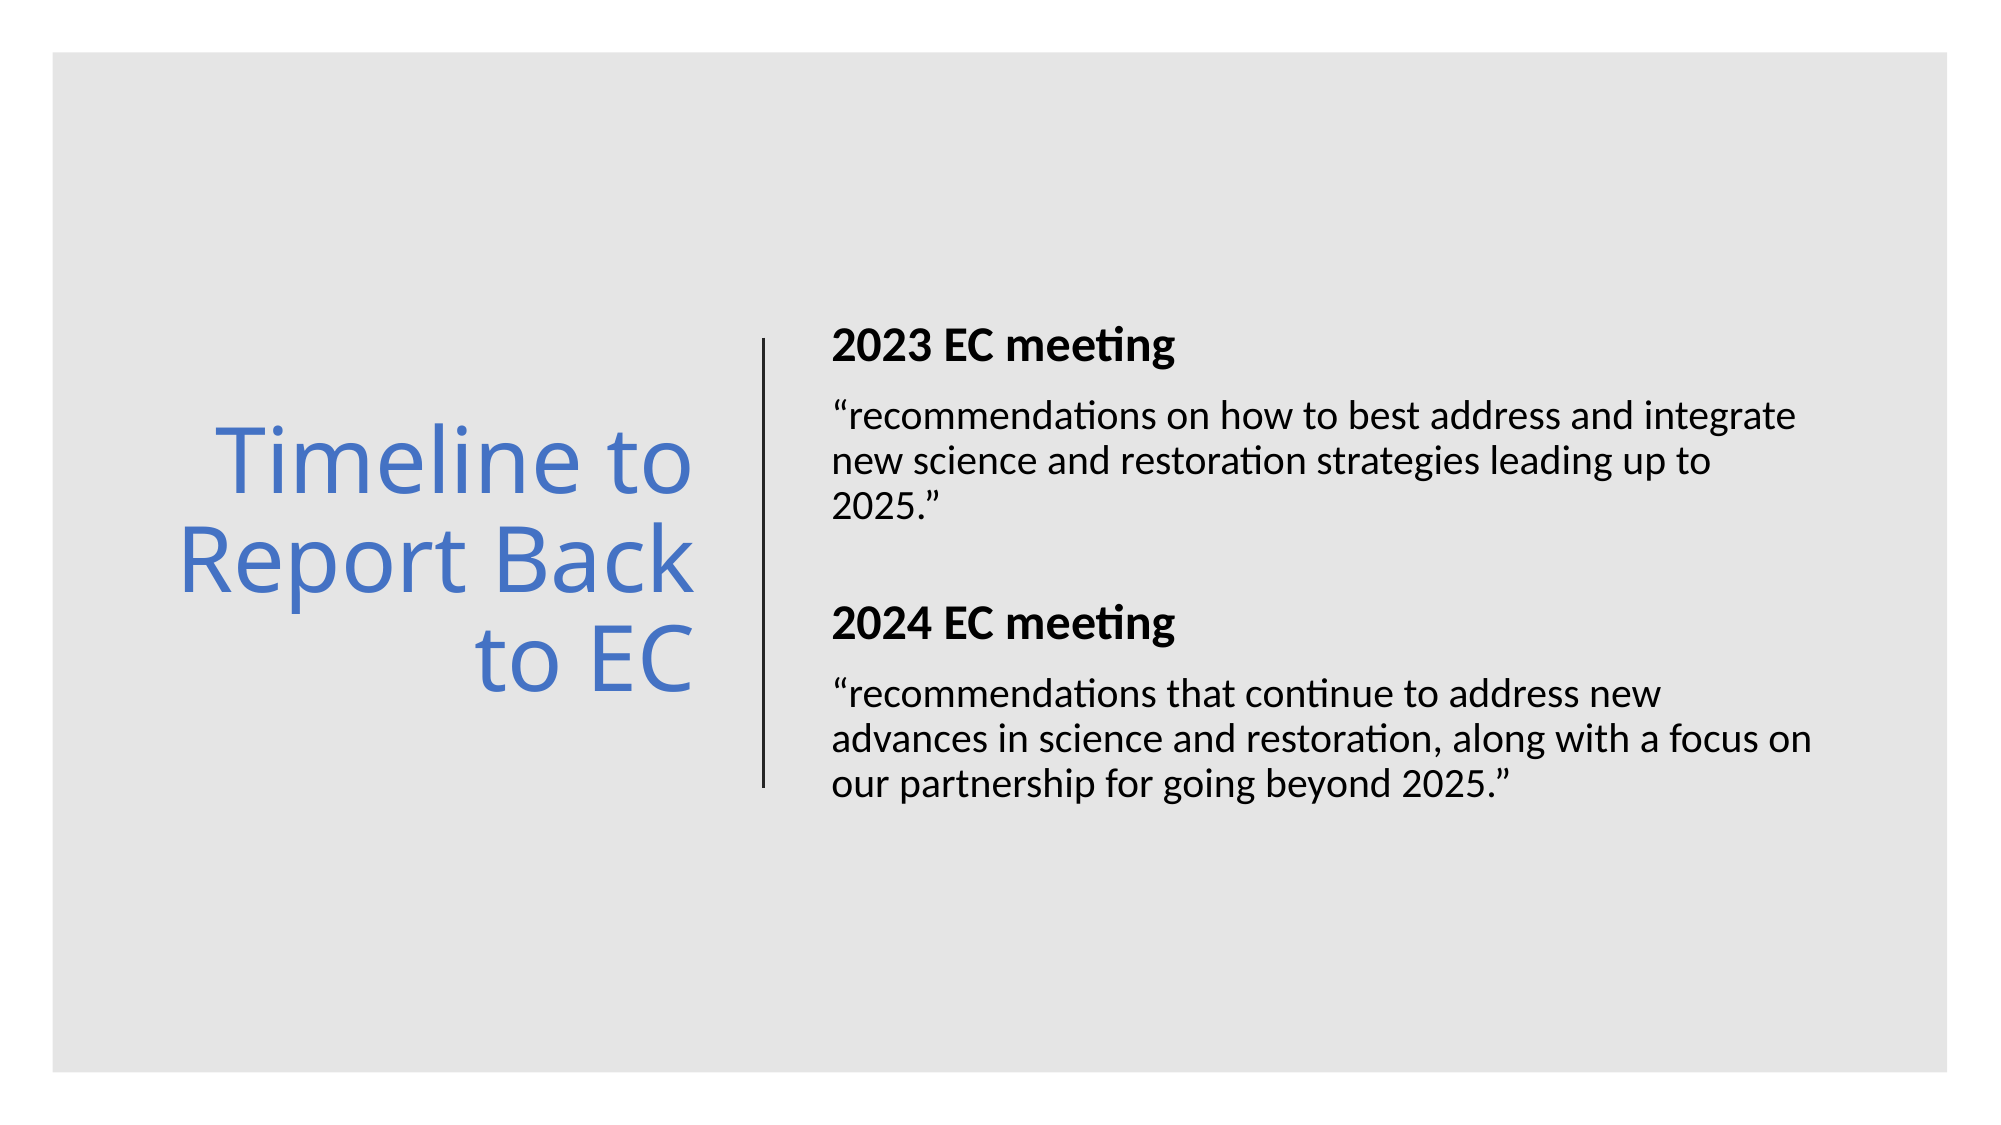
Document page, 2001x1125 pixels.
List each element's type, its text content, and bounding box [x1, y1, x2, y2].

list 2024 EC meeting “recommendations that continue to address new advances in science and restoration, along with a focus on our partnership for going beyond 2025.” [816, 588, 1842, 967]
title Timeline to Report Back to EC [137, 158, 711, 967]
list 2023 EC meeting “recommendations on how to best address and integrate new science and restoration strategies leading up to 2025.” [816, 158, 1842, 537]
text_box [52, 51, 1948, 1073]
